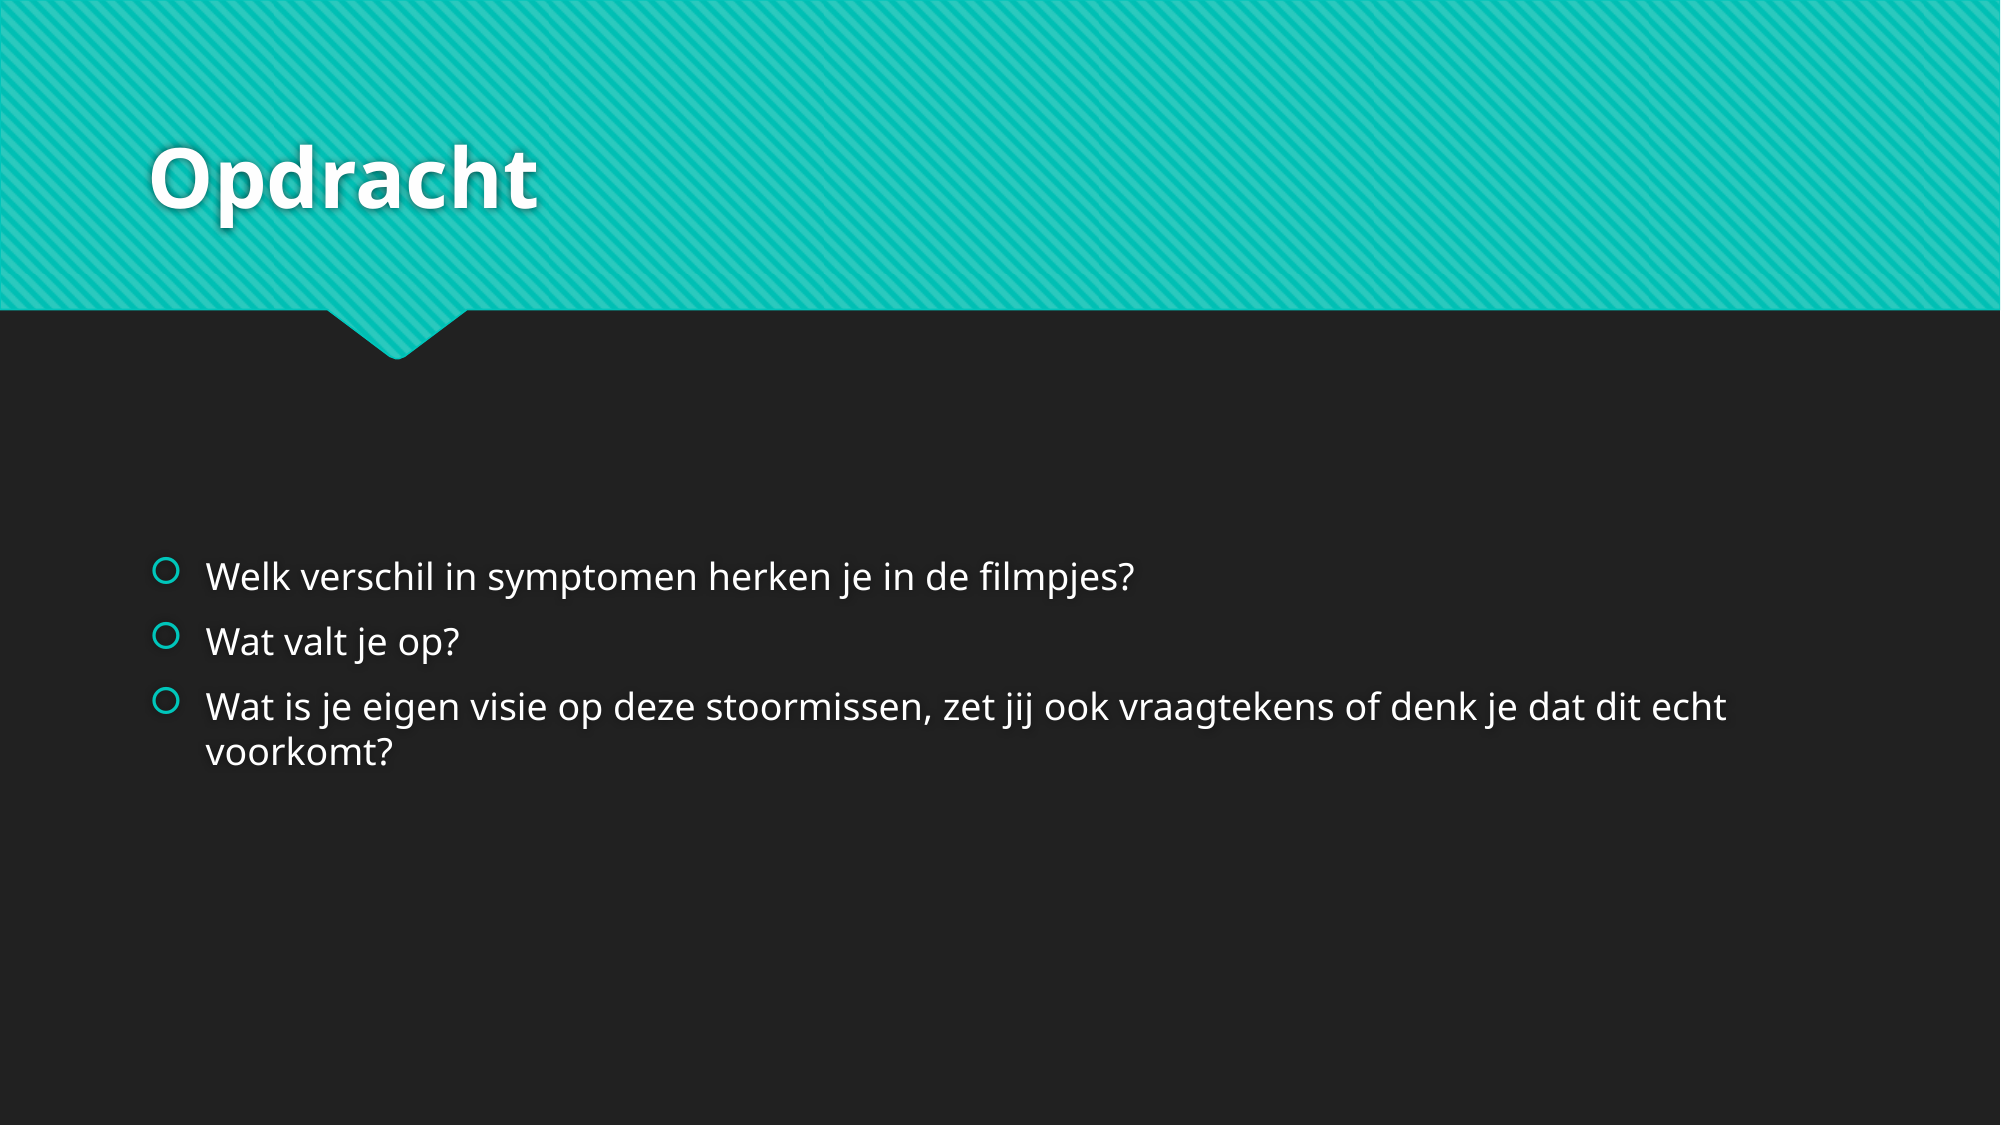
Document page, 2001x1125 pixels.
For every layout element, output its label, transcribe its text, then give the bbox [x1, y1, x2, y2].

title Opdracht [132, 73, 1868, 233]
list Welk verschil in symptomen herken je in de filmpjes? Wat valt je op? Wat is je eigen visie op deze stoormissen, zet jij ook vraagtekens of denk je dat dit echt voorkomt? [134, 364, 1866, 962]
